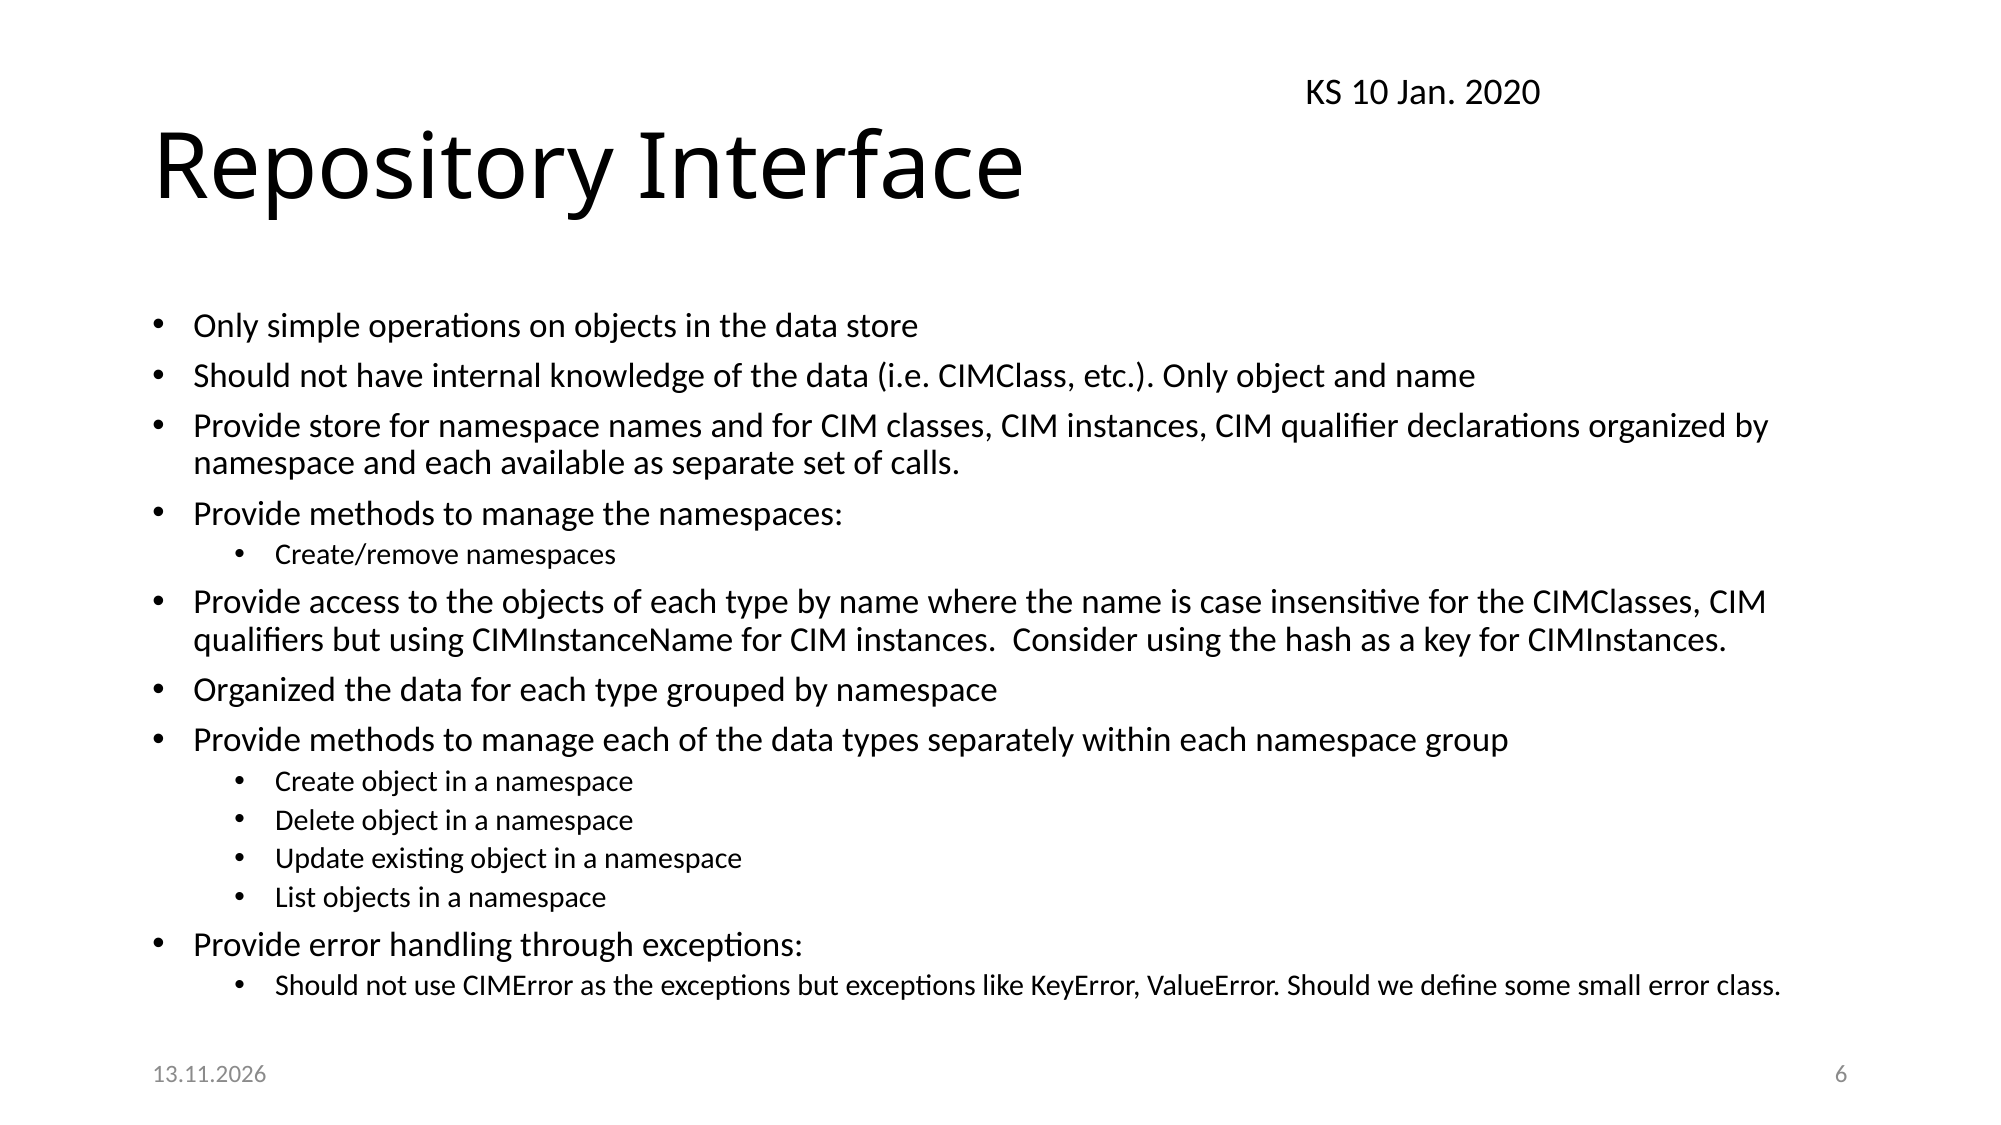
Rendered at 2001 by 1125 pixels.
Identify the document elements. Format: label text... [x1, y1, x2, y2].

title Repository Interface [137, 59, 1863, 278]
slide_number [137, 1042, 588, 1103]
text_box KS 10 Jan. 2020 [1290, 59, 1725, 120]
list Only simple operations on objects in the data store Should not have internal knowledge of the data (i.e. CIMClass, etc.). Only object and name Provide store for namespace names and for CIM classes, CIM instances, CIM qualifier declarations organized by namespace and each available as separate set of calls. Provide methods to manage the namespaces: Create/remove namespaces Provide access to the objects of each type by name where the name is case insensitive for the CIMClasses, CIM qualifiers but using CIMInstanceName for CIM instances. Consider using the hash as a key for CIMInstances. Organized the data for each type grouped by namespace Provide methods to manage each of the data types separately within each namespace group Create object in a namespace Delete object in a namespace Update existing object in a namespace List objects in a namespace Provide error handling through exceptions: Should not use CIMError as the exceptions but exceptions like KeyError, ValueError. Should we define some small error class. [137, 299, 1863, 1014]
slide_number 6 [1412, 1042, 1863, 1103]
